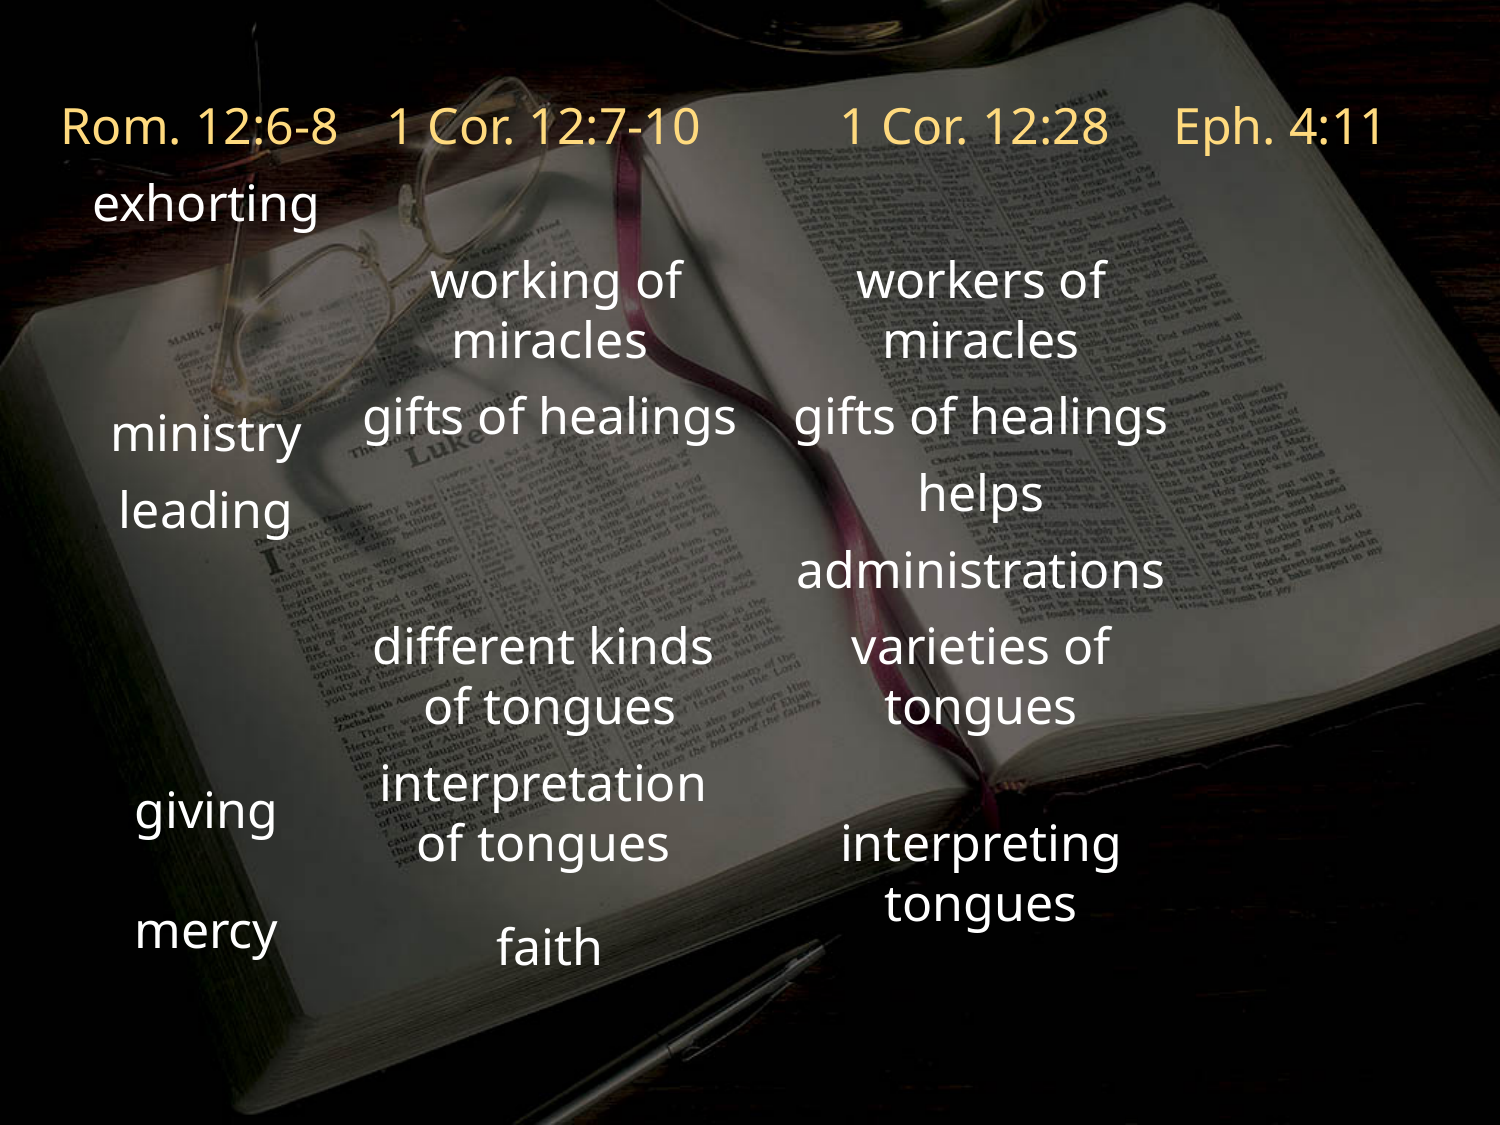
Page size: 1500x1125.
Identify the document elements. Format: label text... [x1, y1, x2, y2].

text_box Eph. 4:11 [1125, 87, 1463, 975]
picture [0, 0, 1500, 1125]
text_box Rom. 12:6-8 exhorting ministry leading giving mercy [37, 87, 324, 975]
text_box 1 Cor. 12:7-10 working of miracles gifts of healings different kinds of tongues interpretation of tongues faith [324, 87, 762, 975]
text_box 1 Cor. 12:28 workers of miracles gifts of healings helps administrations varieties of tongues interpreting tongues [762, 87, 1125, 975]
